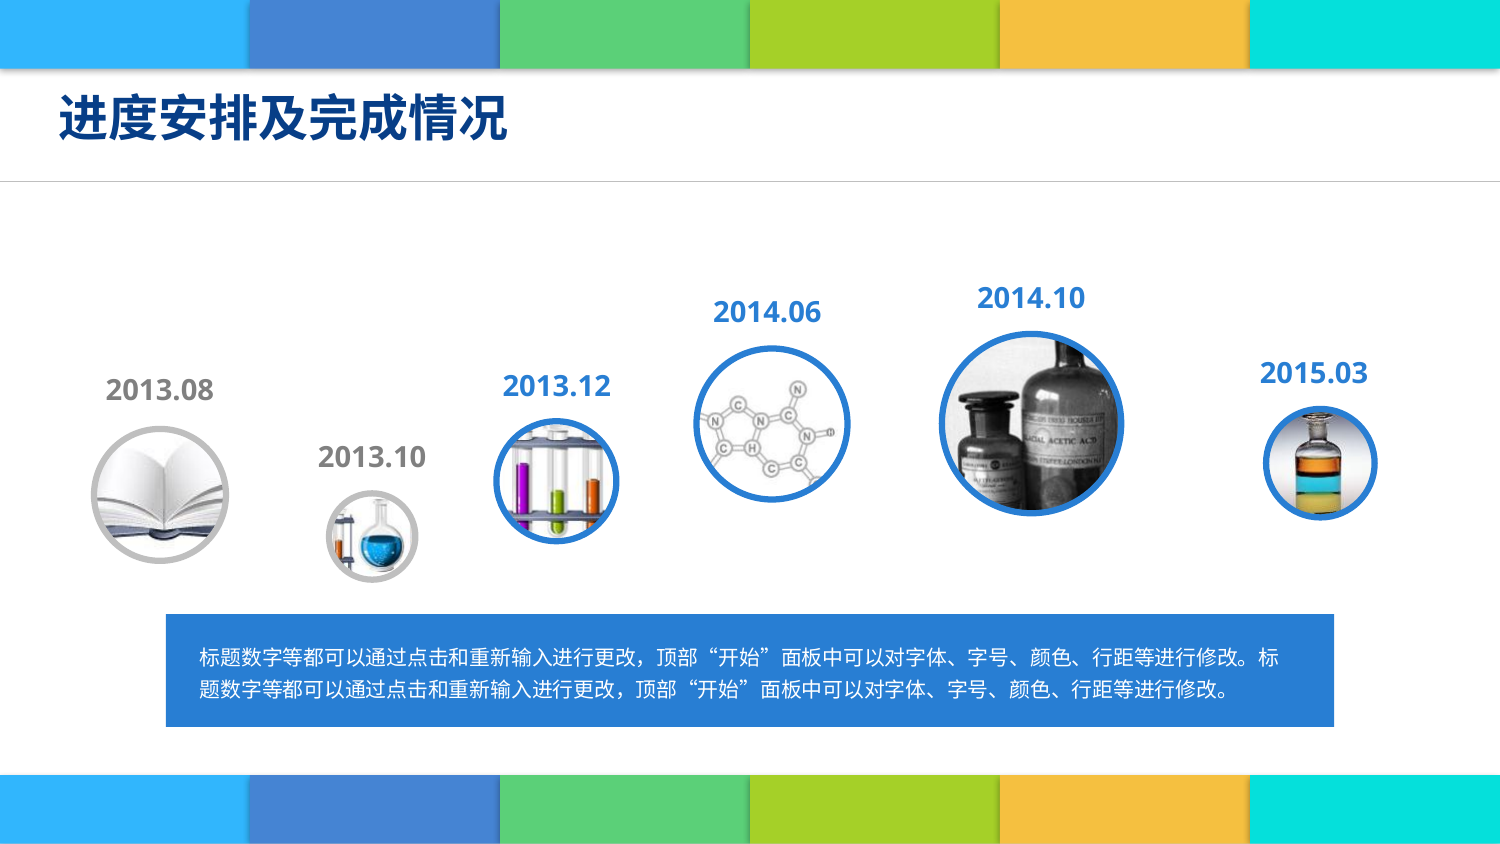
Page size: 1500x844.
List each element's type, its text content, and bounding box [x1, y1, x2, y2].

text_box 进度安排及完成情况 [43, 78, 571, 154]
picture [696, 348, 848, 500]
picture [328, 493, 416, 580]
picture [1265, 408, 1375, 518]
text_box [0, 181, 1500, 632]
picture [496, 420, 617, 542]
picture [93, 428, 227, 562]
picture [941, 333, 1122, 514]
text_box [165, 614, 1335, 727]
